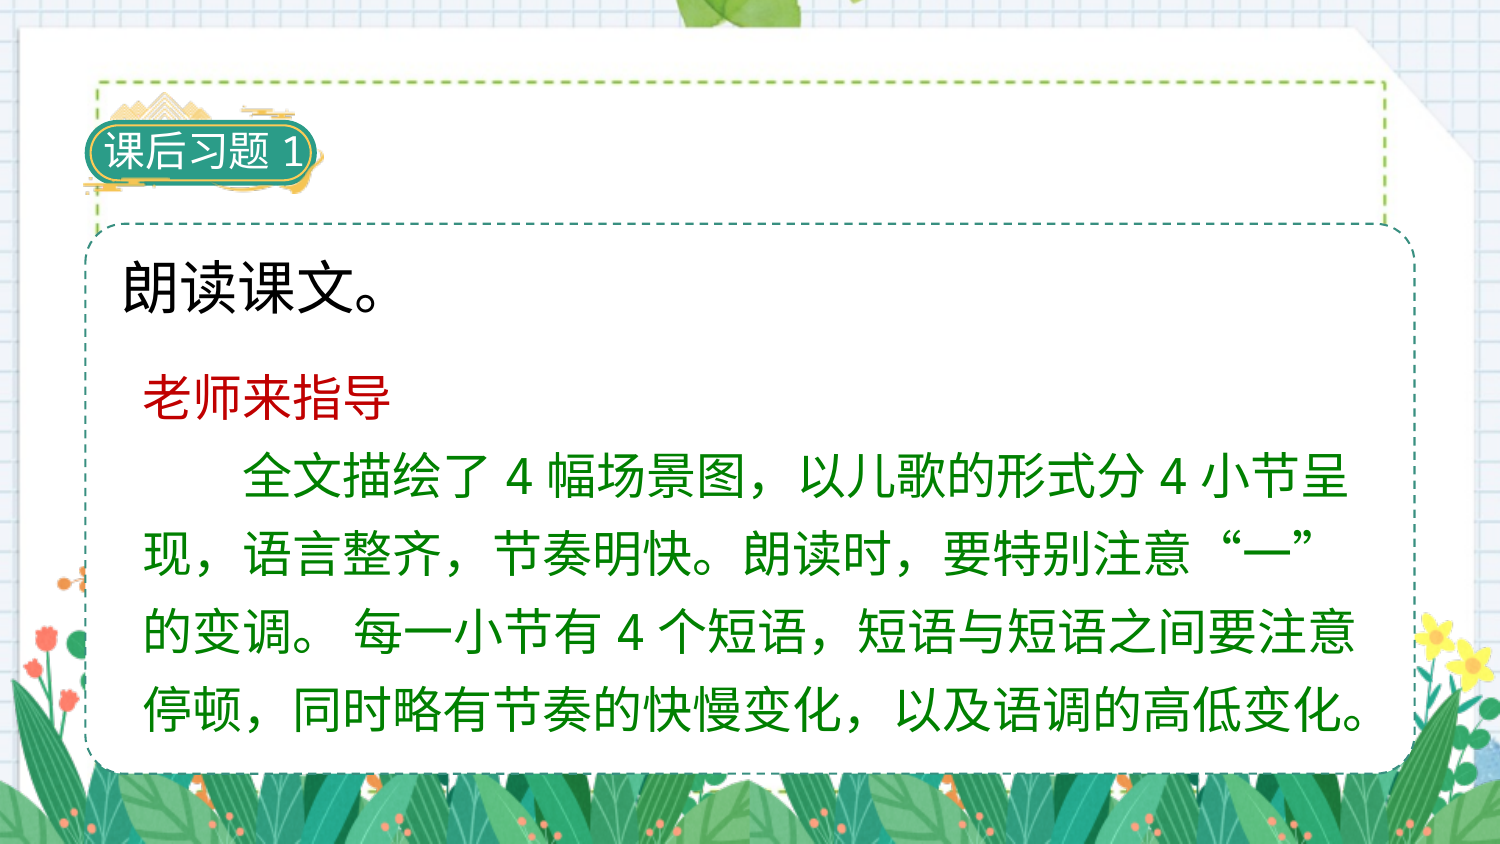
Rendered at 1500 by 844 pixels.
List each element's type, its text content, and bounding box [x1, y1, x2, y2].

picture [0, 0, 1500, 844]
text_box 朗读课文。 [113, 243, 396, 329]
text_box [83, 92, 324, 195]
text_box [84, 222, 1416, 566]
text_box 老师来指导 全文描绘了4幅场景图，以儿歌的形式分4小节呈现，语言整齐，节奏明快。朗读时，要特别注意“一”的变调。 每一小节有4个短语，短语与短语之间要注意停顿，同时略有节奏的快慢变化，以及语调的高低变化。 [127, 341, 1393, 566]
